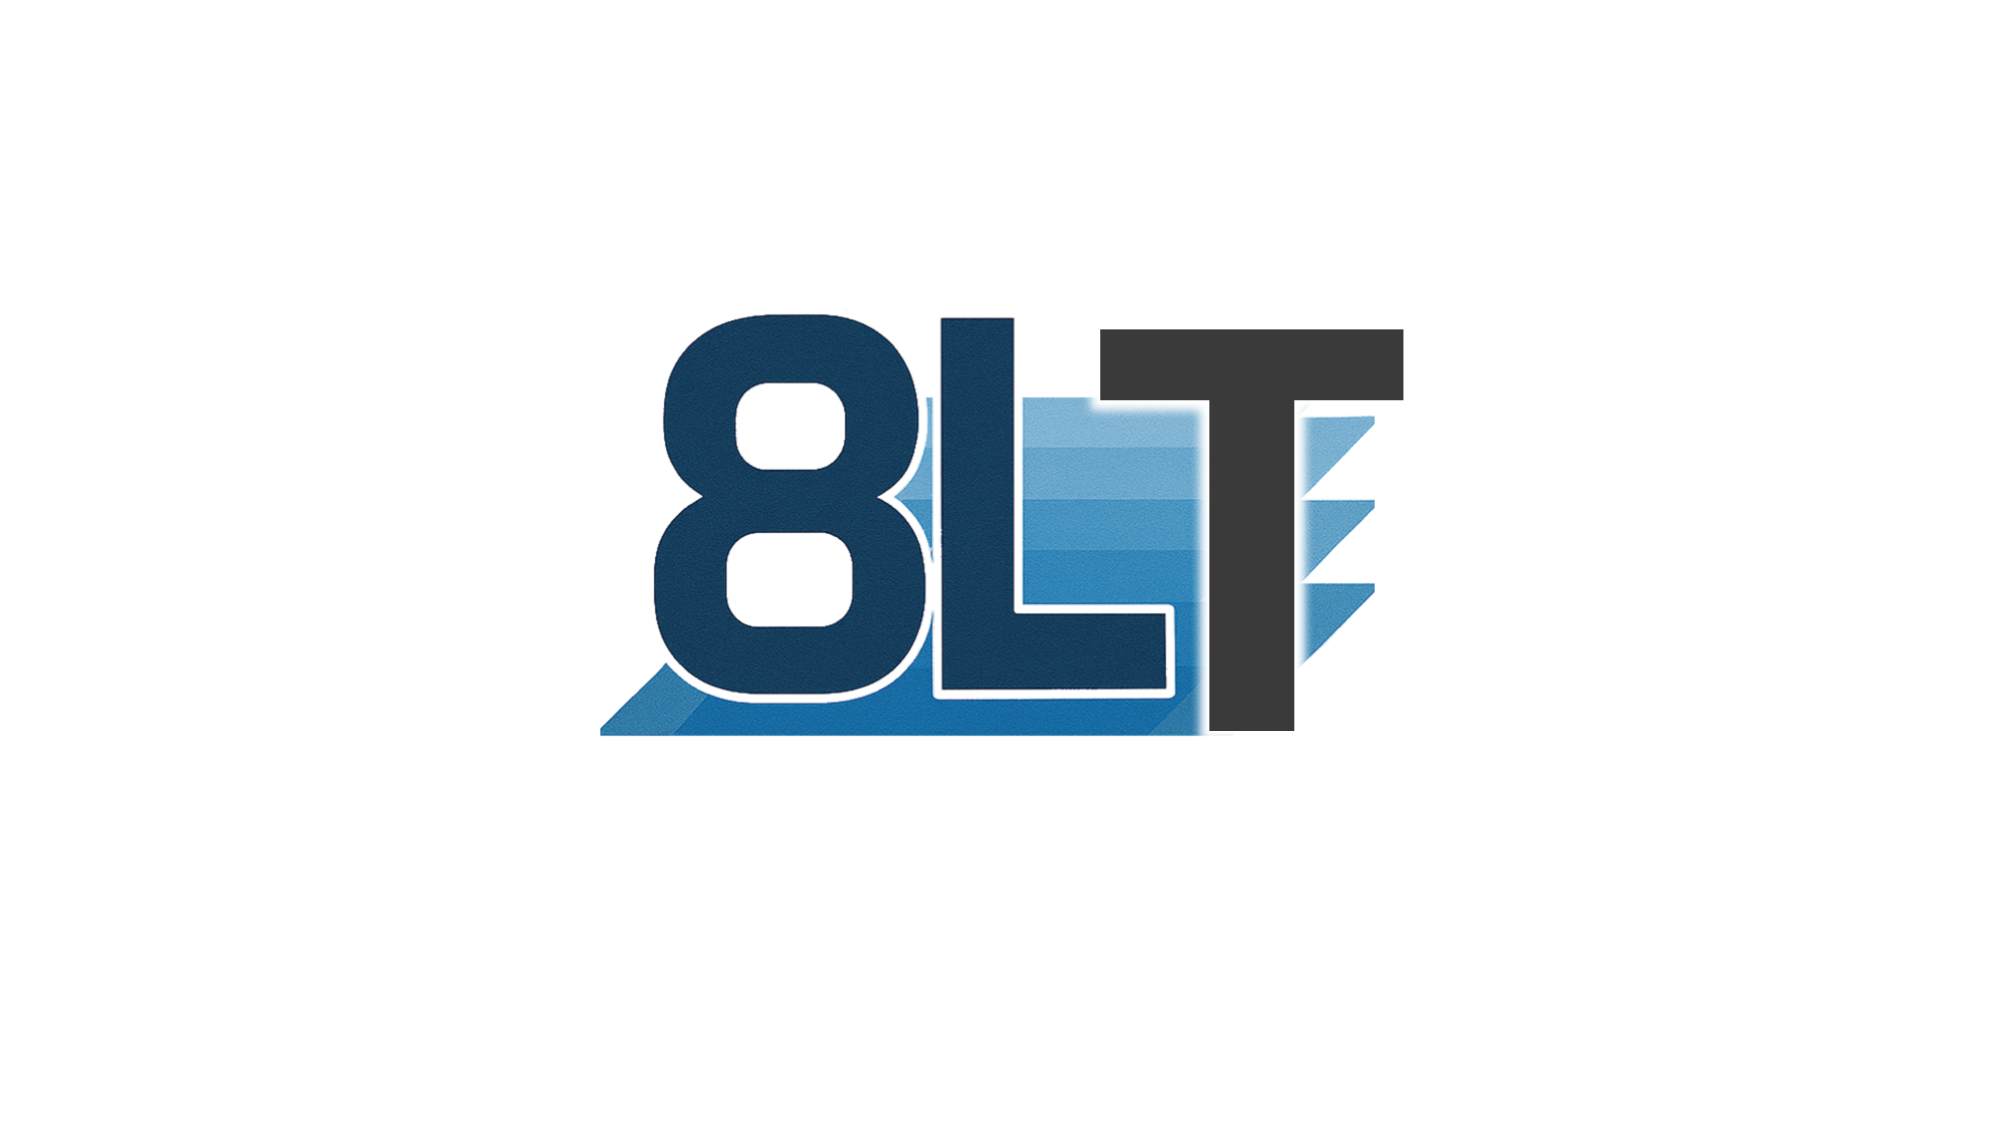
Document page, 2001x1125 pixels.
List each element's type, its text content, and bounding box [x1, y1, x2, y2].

text_box T [1074, 161, 1413, 852]
picture [599, 247, 1376, 817]
